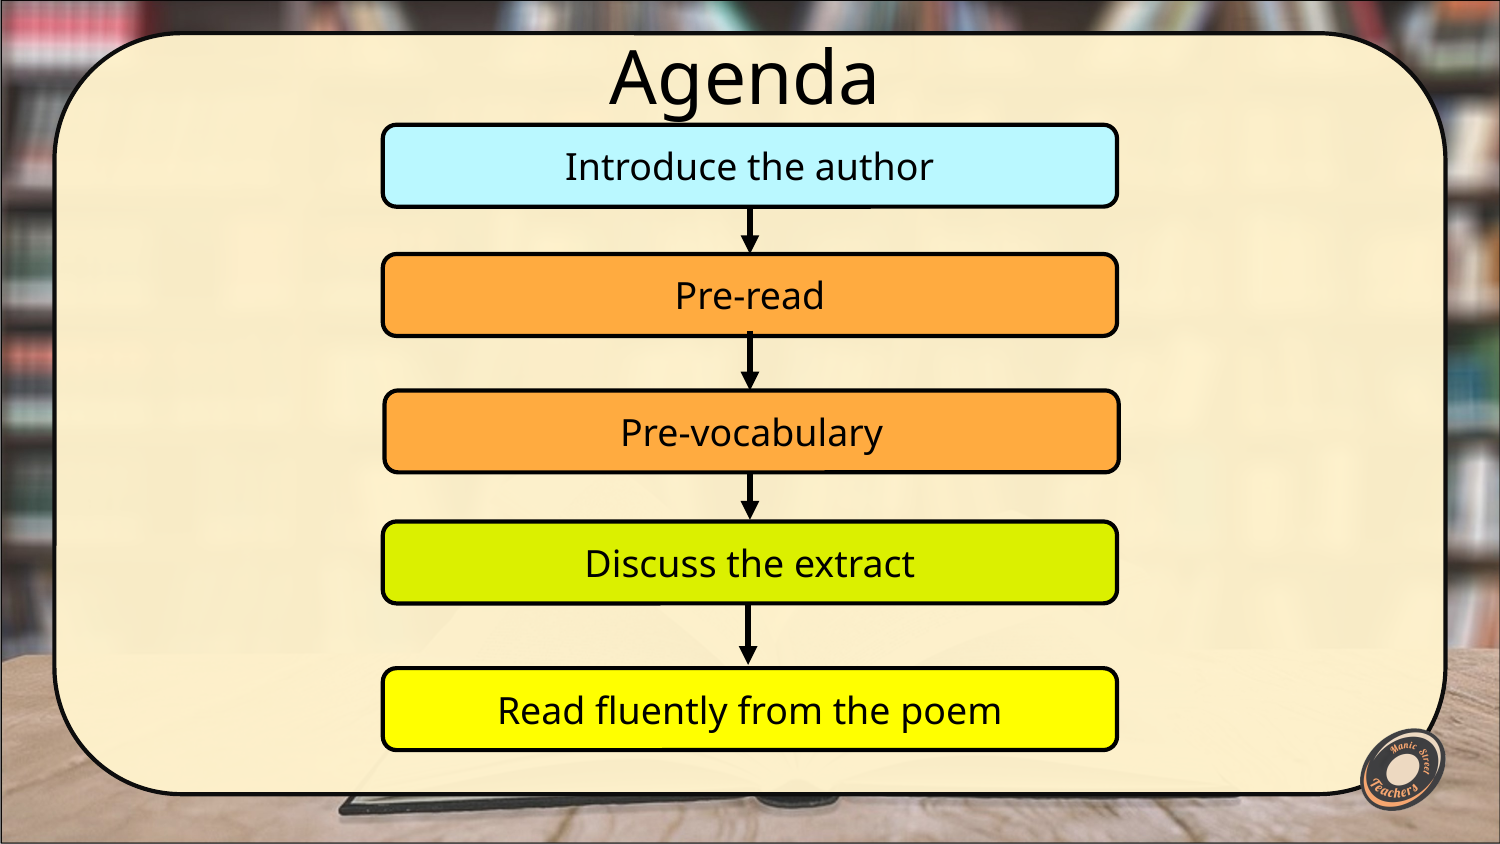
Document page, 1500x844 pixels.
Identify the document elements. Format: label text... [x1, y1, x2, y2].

text_box [52, 31, 1448, 797]
text_box Introduce the author [380, 122, 1120, 209]
title Agenda [594, 24, 906, 122]
text_box Read fluently from the poem [380, 666, 1120, 753]
text_box Pre-read [380, 251, 1120, 339]
text_box Pre-vocabulary [382, 388, 1121, 475]
picture [0, 0, 1500, 844]
text_box Discuss the extract [380, 519, 1120, 606]
